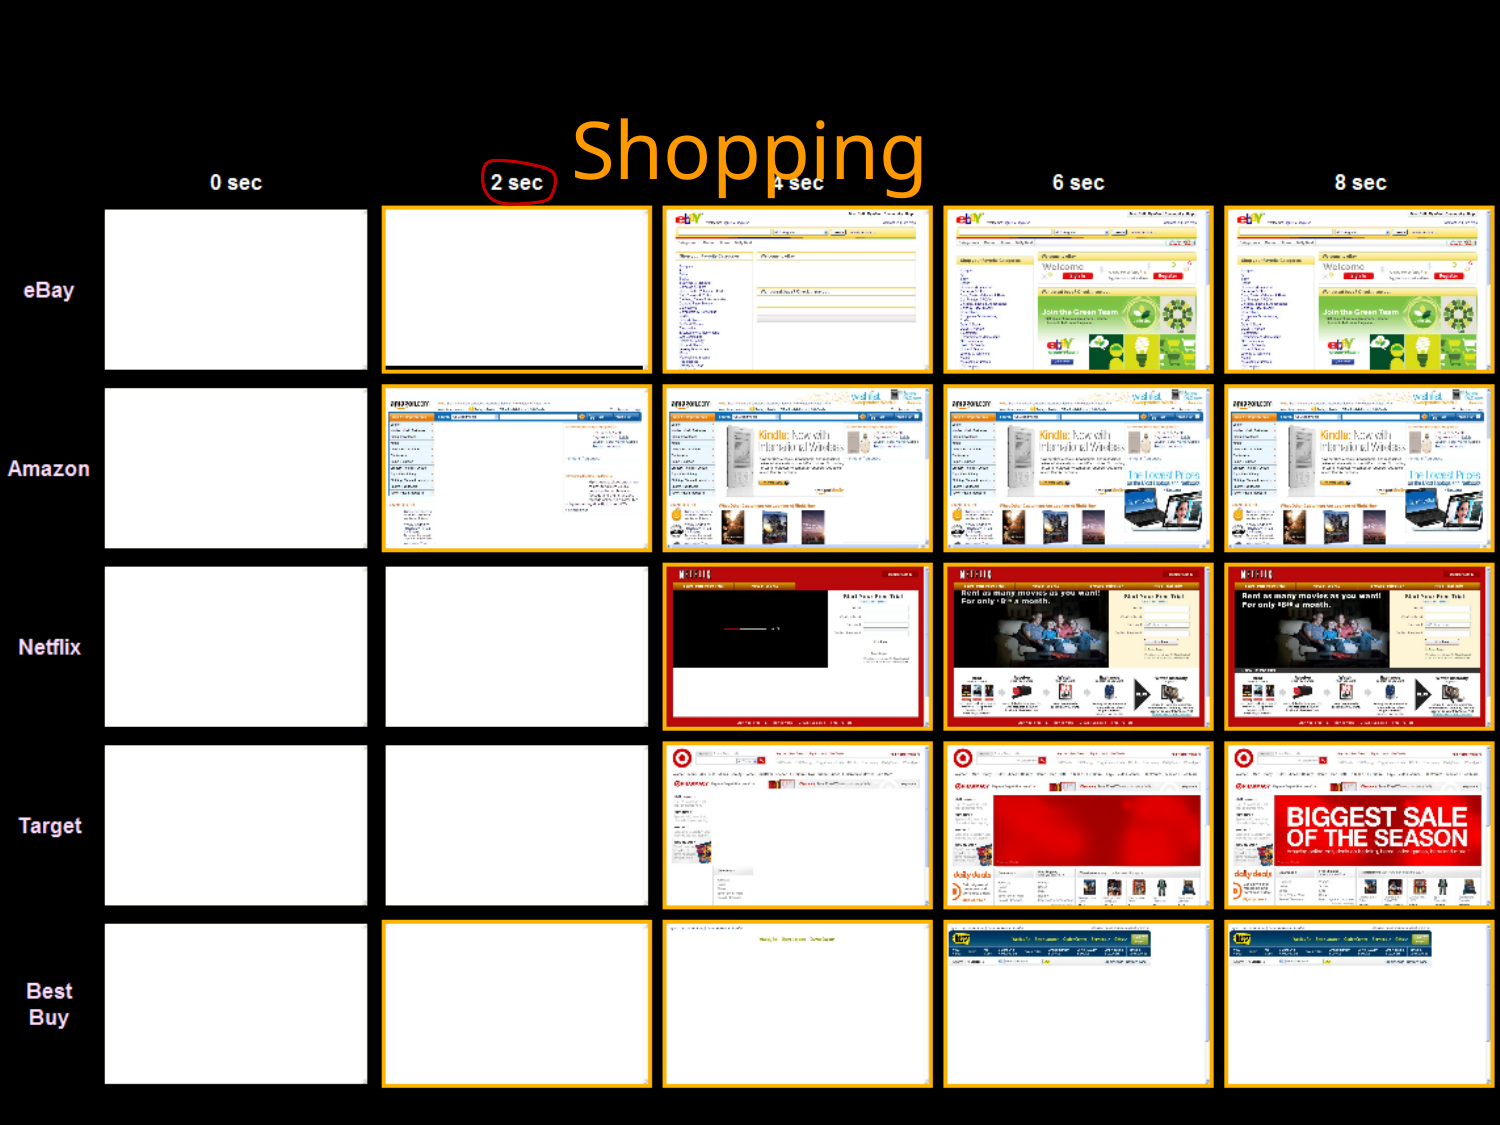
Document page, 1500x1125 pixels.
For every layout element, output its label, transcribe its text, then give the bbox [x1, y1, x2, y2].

text_box [484, 160, 542, 167]
picture [0, 169, 1500, 1093]
text_box Shopping [0, 0, 1500, 169]
